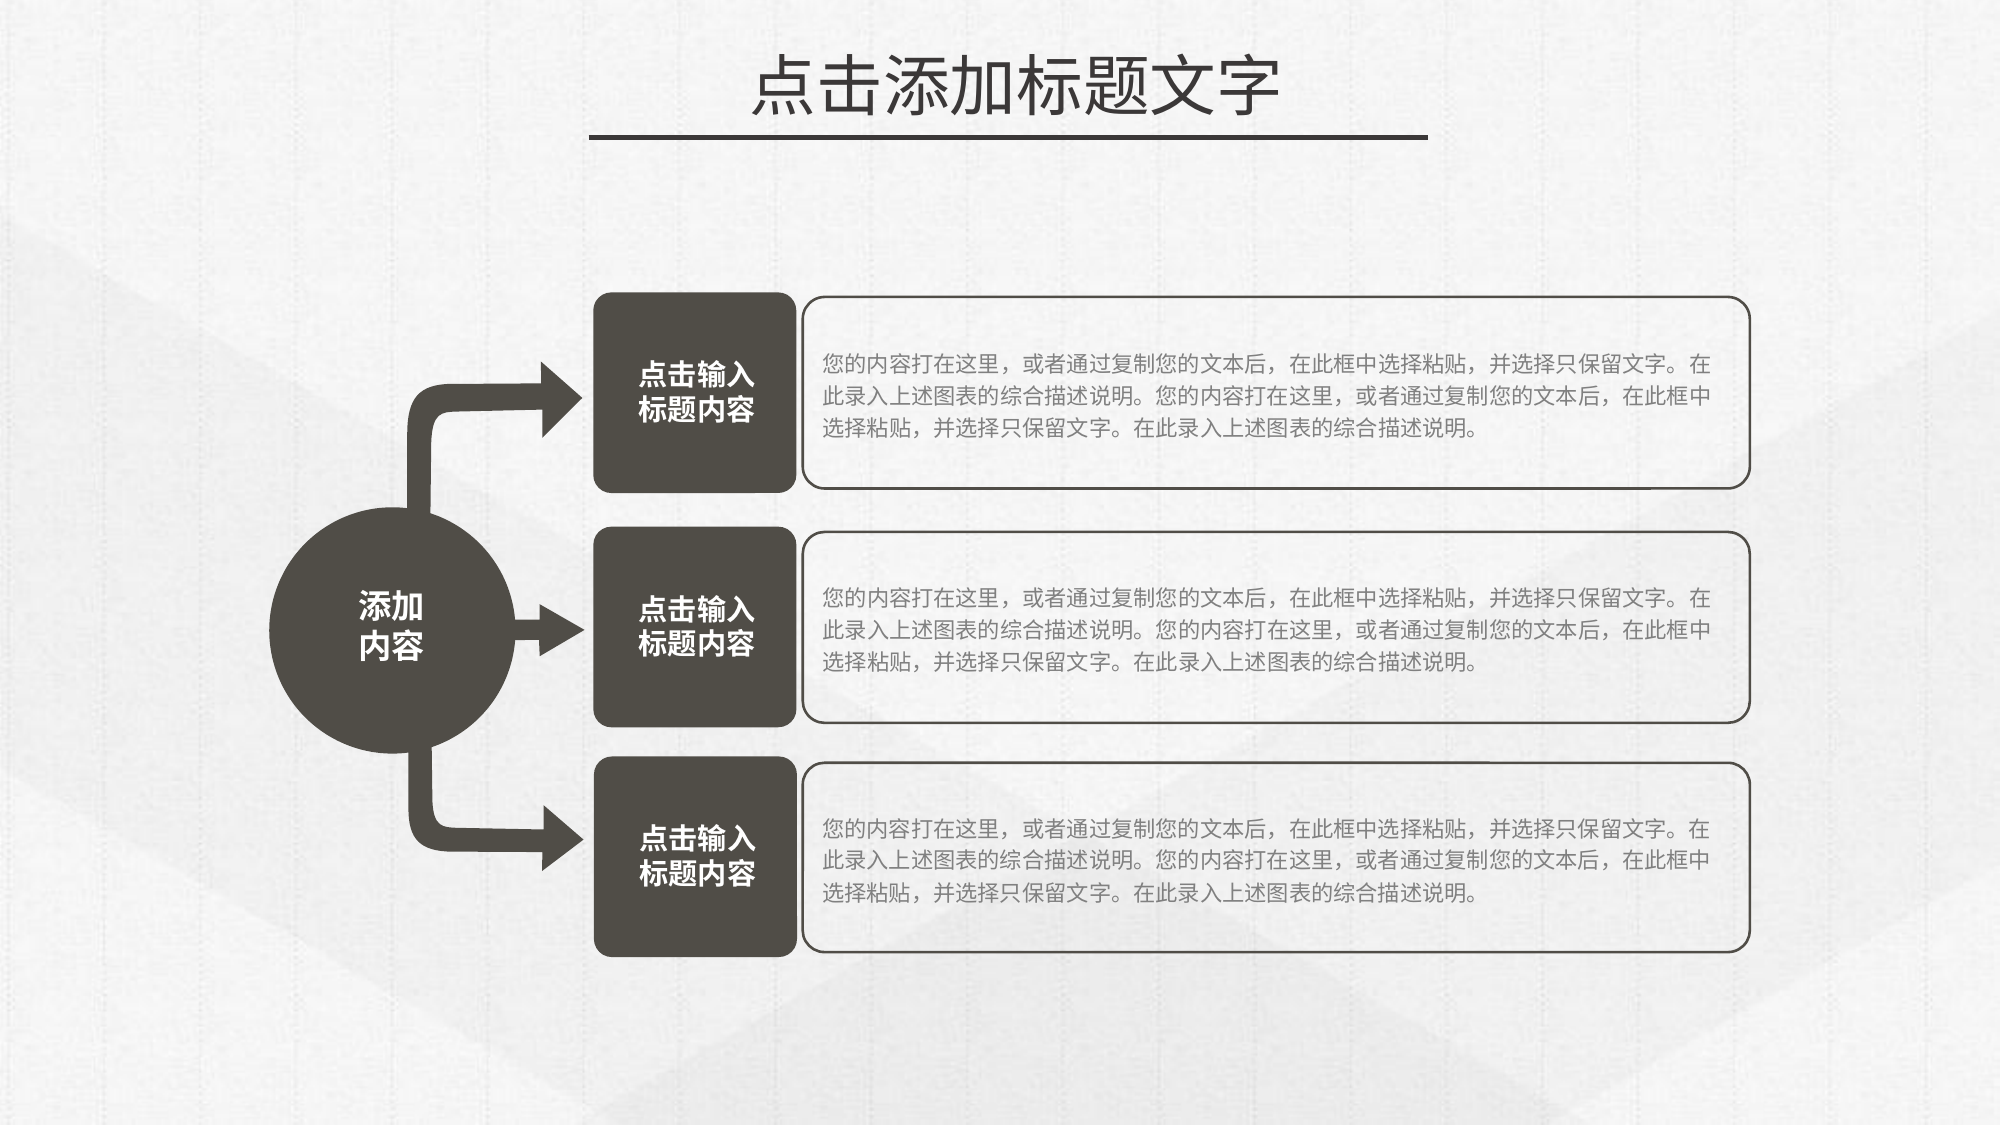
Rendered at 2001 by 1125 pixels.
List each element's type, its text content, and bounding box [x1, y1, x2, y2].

text_box 您的内容打在这里，或者通过复制您的文本后，在此框中选择粘贴，并选择只保留文字。在此录入上述图表的综合描述说明。您的内容打在这里，或者通过复制您的文本后，在此框中选择粘贴，并选择只保留文字。在此录入上述图表的综合描述说明。 [802, 762, 1750, 953]
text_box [593, 756, 797, 958]
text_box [269, 507, 516, 754]
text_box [593, 526, 797, 728]
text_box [561, 36, 1472, 138]
picture [0, 0, 2000, 1125]
text_box 您的内容打在这里，或者通过复制您的文本后，在此框中选择粘贴，并选择只保留文字。在此录入上述图表的综合描述说明。您的内容打在这里，或者通过复制您的文本后，在此框中选择粘贴，并选择只保留文字。在此录入上述图表的综合描述说明。 [802, 531, 1750, 723]
text_box [408, 754, 584, 872]
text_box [290, 576, 495, 727]
text_box [407, 361, 583, 507]
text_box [593, 292, 797, 494]
text_box 您的内容打在这里，或者通过复制您的文本后，在此框中选择粘贴，并选择只保留文字。在此录入上述图表的综合描述说明。您的内容打在这里，或者通过复制您的文本后，在此框中选择粘贴，并选择只保留文字。在此录入上述图表的综合描述说明。 [802, 296, 1750, 489]
text_box [516, 604, 585, 657]
